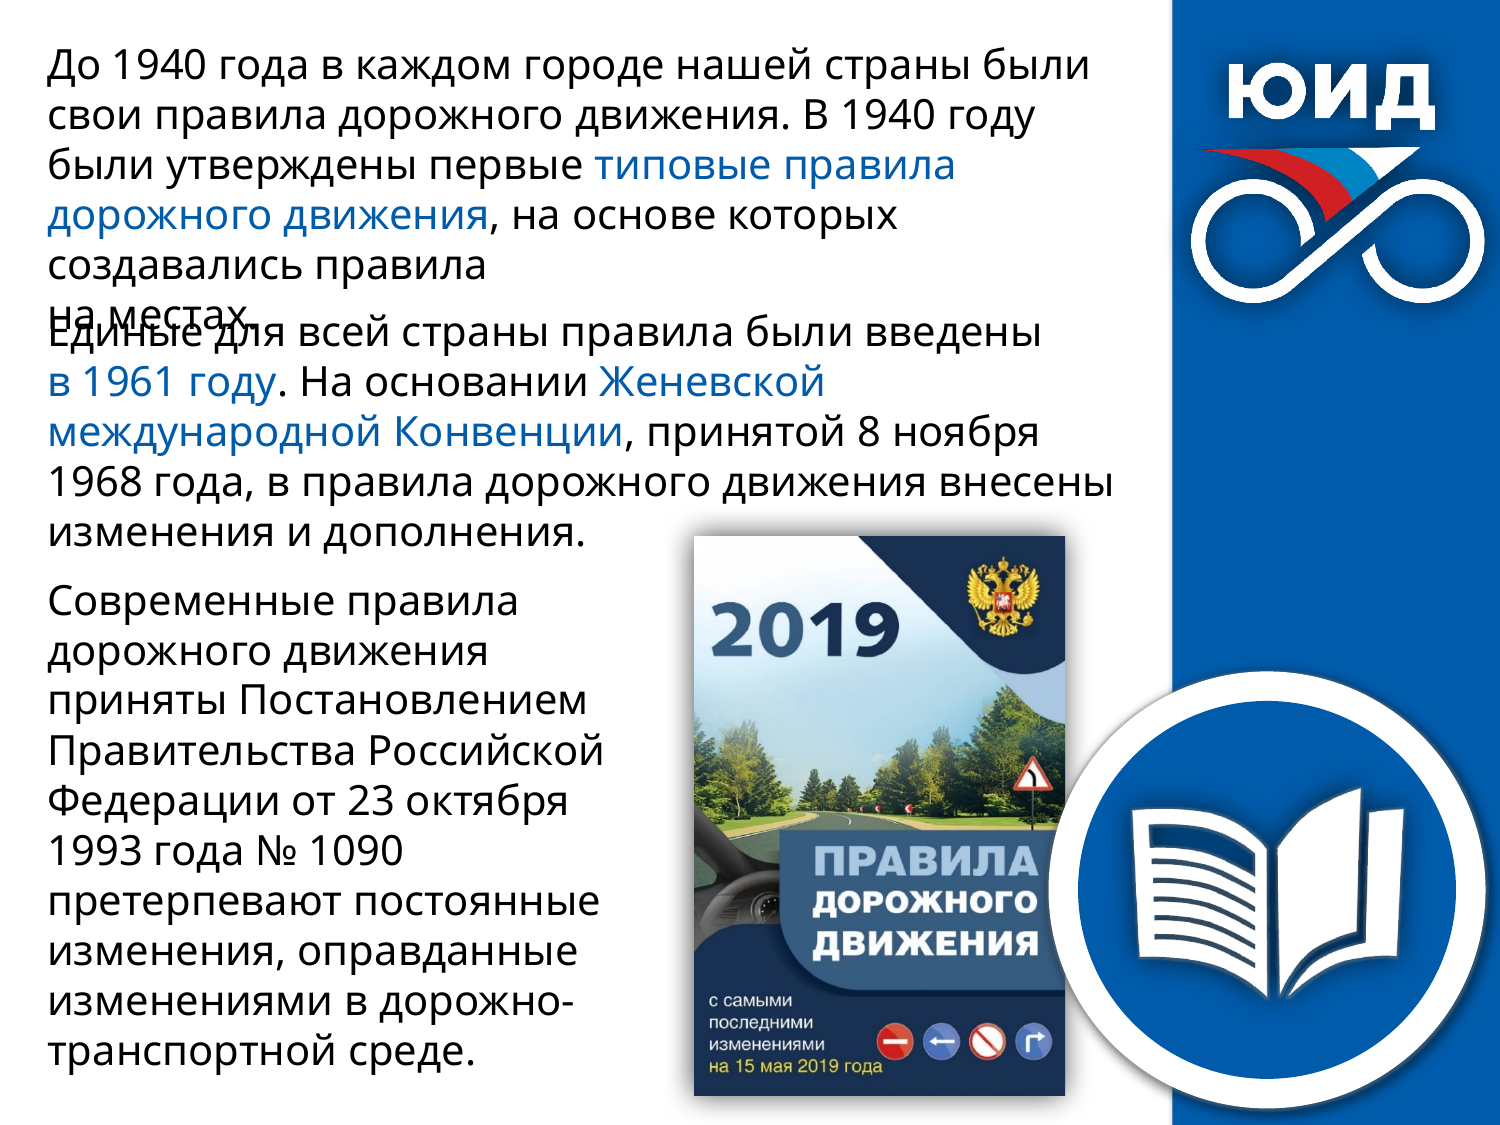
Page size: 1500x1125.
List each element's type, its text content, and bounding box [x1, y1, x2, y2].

picture [693, 536, 1048, 1096]
text_box До 1940 года в каждом городе нашей страны были свои правила дорожного движения. В 1940 году были утверждены первые типовые правила дорожного движения, на основе которых создавались правила на местах. [32, 29, 1048, 297]
text_box Единые для всей страны правила были введены в 1961 году. На основании Женевской международной Конвенции, принятой 8 ноября 1968 года, в правила дорожного движения внесены изменения и дополнения. [32, 297, 1048, 563]
text_box Современные правила дорожного движения приняты Постановлением Правительства Российской Федерации от 23 октября 1993 года № 1090 претерпевают постоянные изменения, оправданные изменениями в дорожно-транспортной среде. [32, 565, 645, 1081]
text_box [1048, 0, 1500, 1125]
